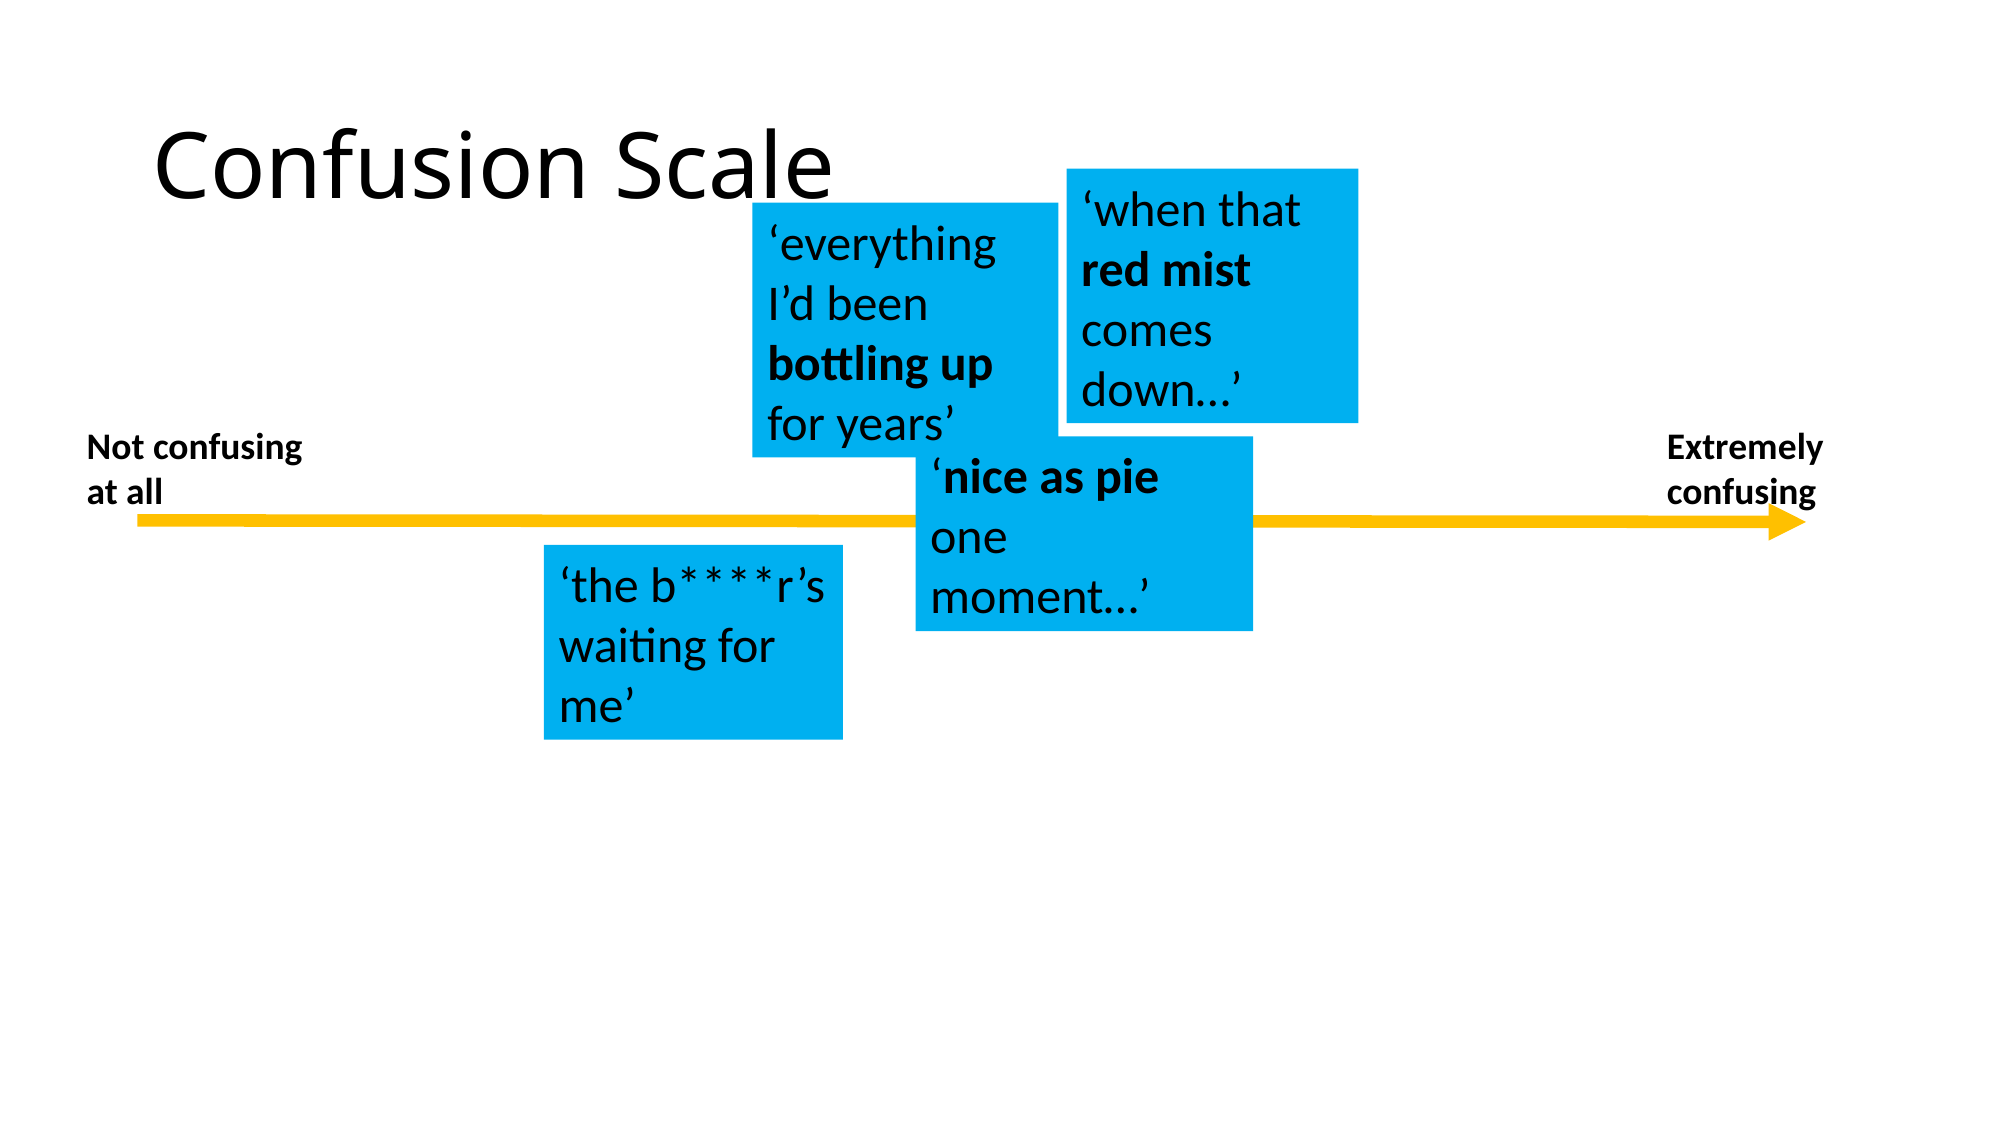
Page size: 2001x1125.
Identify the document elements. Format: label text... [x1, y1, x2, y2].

text_box ‘when that red mist comes down…’ [1066, 168, 1359, 424]
text_box Not confusing at all [71, 414, 333, 520]
text_box ‘nice as pie one moment…’ [915, 522, 1254, 632]
title Confusion Scale [137, 59, 1863, 278]
text_box ‘the b****r’s waiting for me’ [543, 544, 843, 740]
text_box ‘nice as pie one moment…’ [915, 436, 1254, 520]
text_box Extremely confusing [1652, 414, 1913, 520]
text_box ‘everything I’d been bottling up for years’ [752, 202, 1059, 458]
